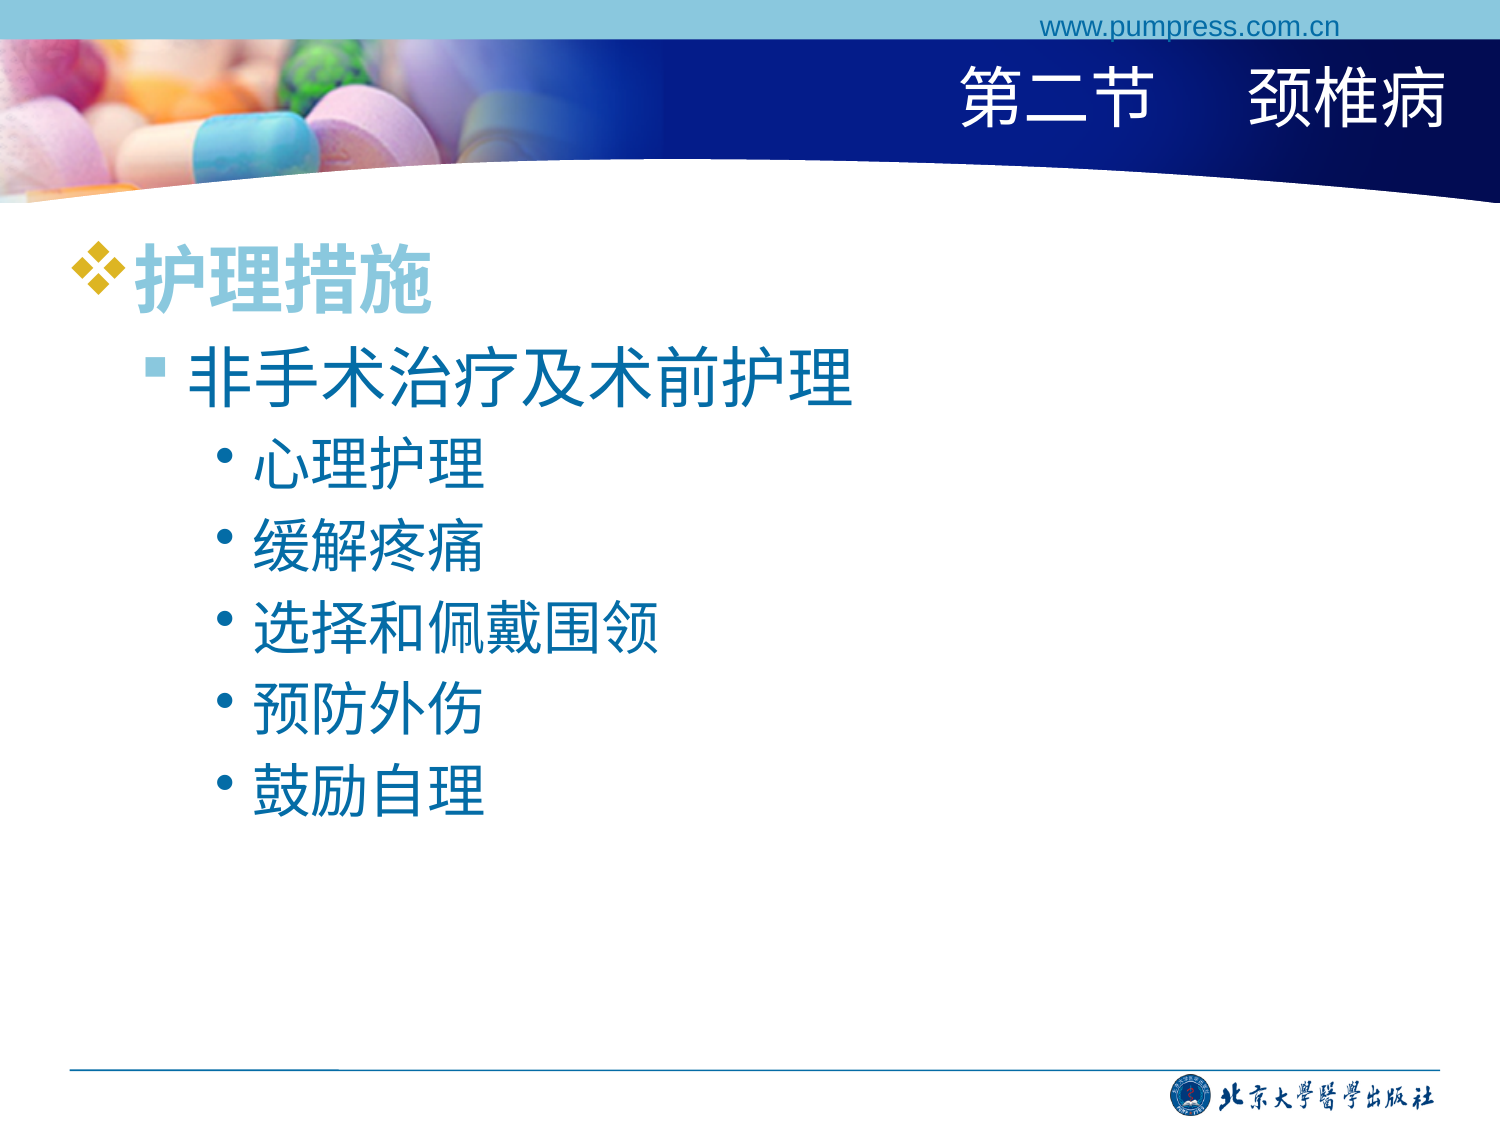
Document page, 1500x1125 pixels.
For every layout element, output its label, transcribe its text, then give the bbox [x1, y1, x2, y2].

title 第二节 颈椎病 [137, 49, 1463, 143]
list 护理措施 非手术治疗及术前护理 心理护理 缓解疼痛 选择和佩戴围领 预防外伤 鼓励自理 [49, 224, 1463, 1026]
picture [1170, 1074, 1436, 1118]
picture [0, 40, 1500, 203]
slide_number www.pumpress.com.cn [1025, 0, 1463, 38]
